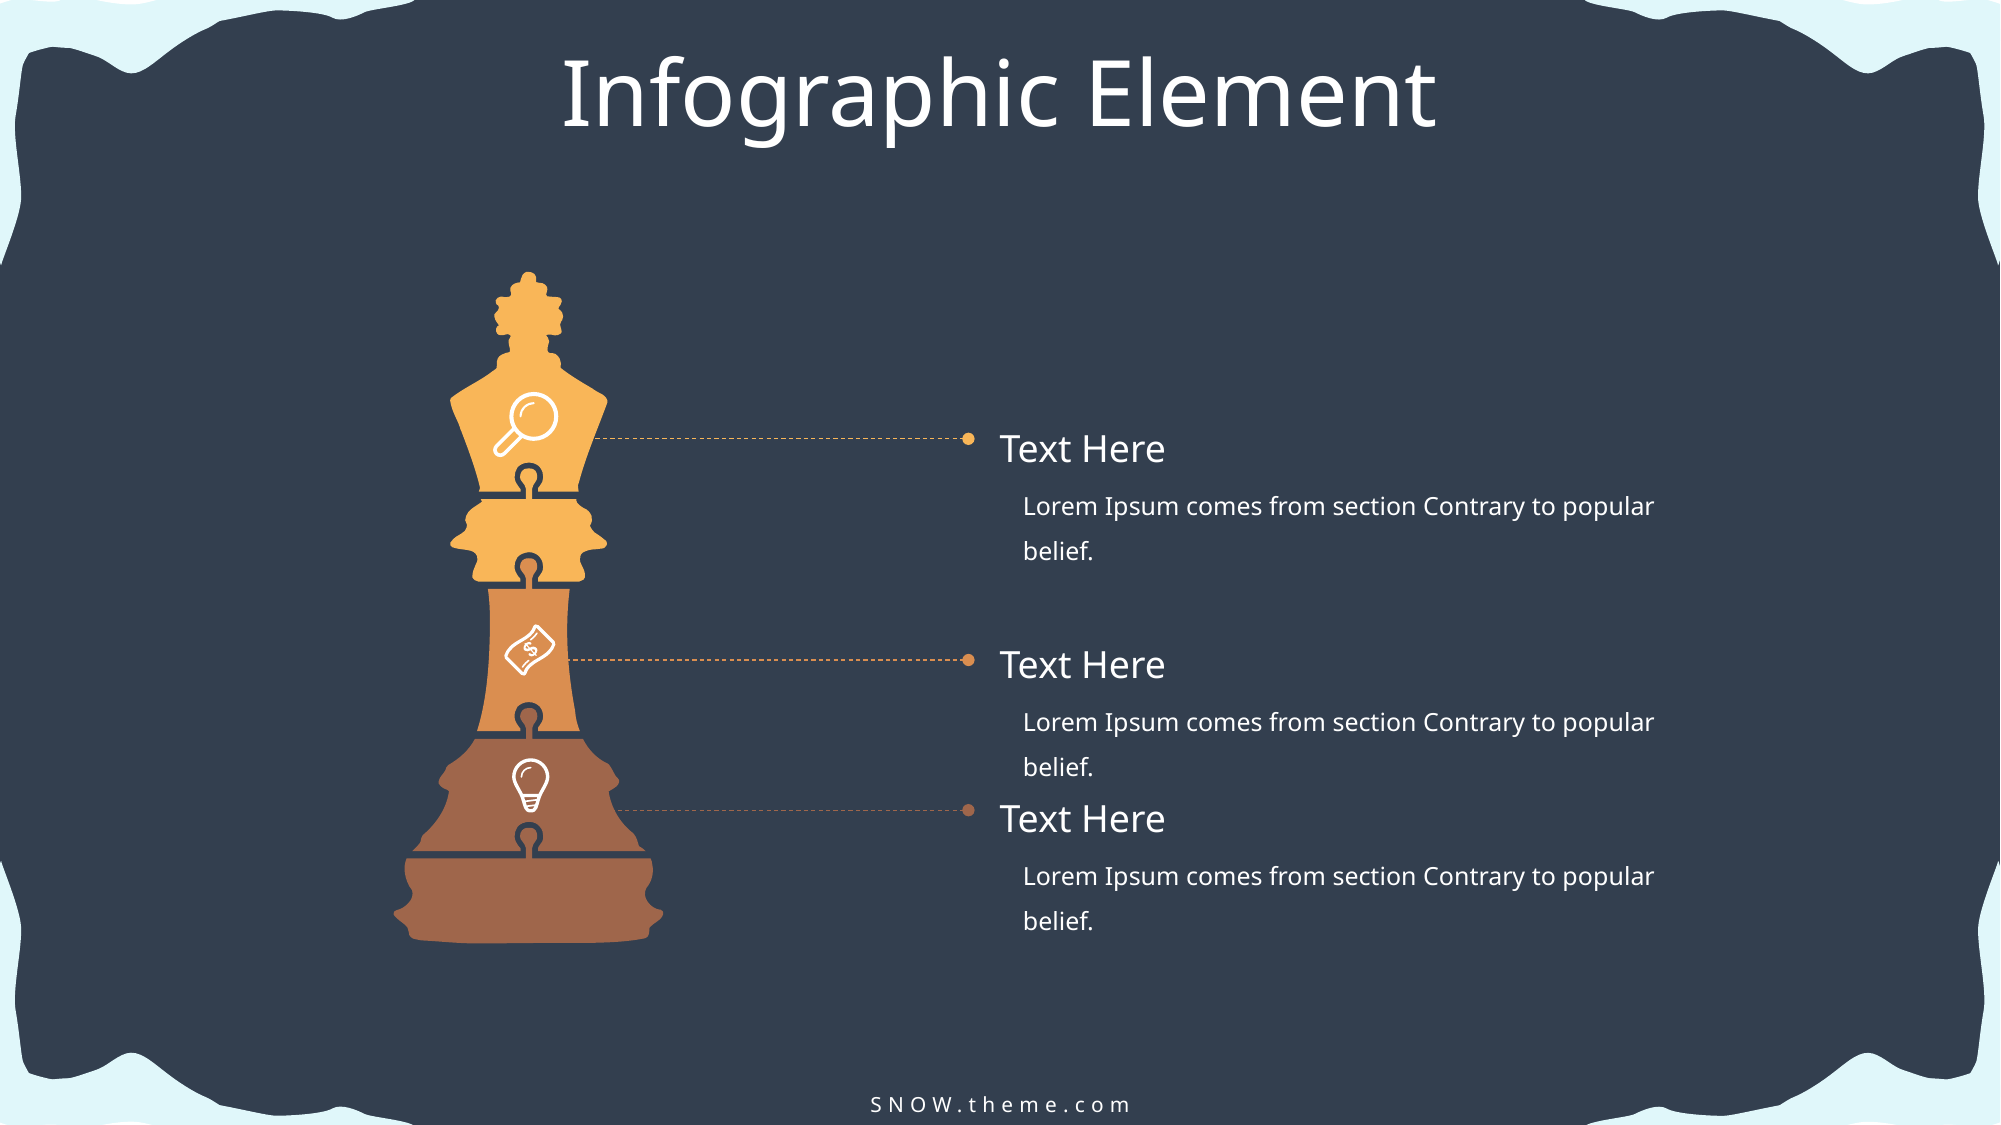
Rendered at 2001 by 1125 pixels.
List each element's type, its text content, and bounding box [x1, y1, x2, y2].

text_box Text Here [984, 633, 1182, 694]
text_box Text Here [984, 787, 1182, 848]
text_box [512, 758, 550, 813]
text_box [476, 558, 580, 732]
text_box [412, 708, 646, 852]
text_box Text Here [984, 417, 1182, 478]
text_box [504, 624, 556, 676]
text_box Lorem Ipsum comes from section Contrary to popular belief. [1008, 684, 1673, 789]
text_box Infographic Element [546, 27, 1454, 153]
text_box Lorem Ipsum comes from section Contrary to popular belief. [1008, 468, 1673, 573]
text_box Lorem Ipsum comes from section Contrary to popular belief. [1008, 838, 1673, 943]
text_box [493, 391, 559, 458]
text_box [450, 271, 608, 492]
text_box [393, 827, 664, 944]
text_box [450, 468, 607, 582]
